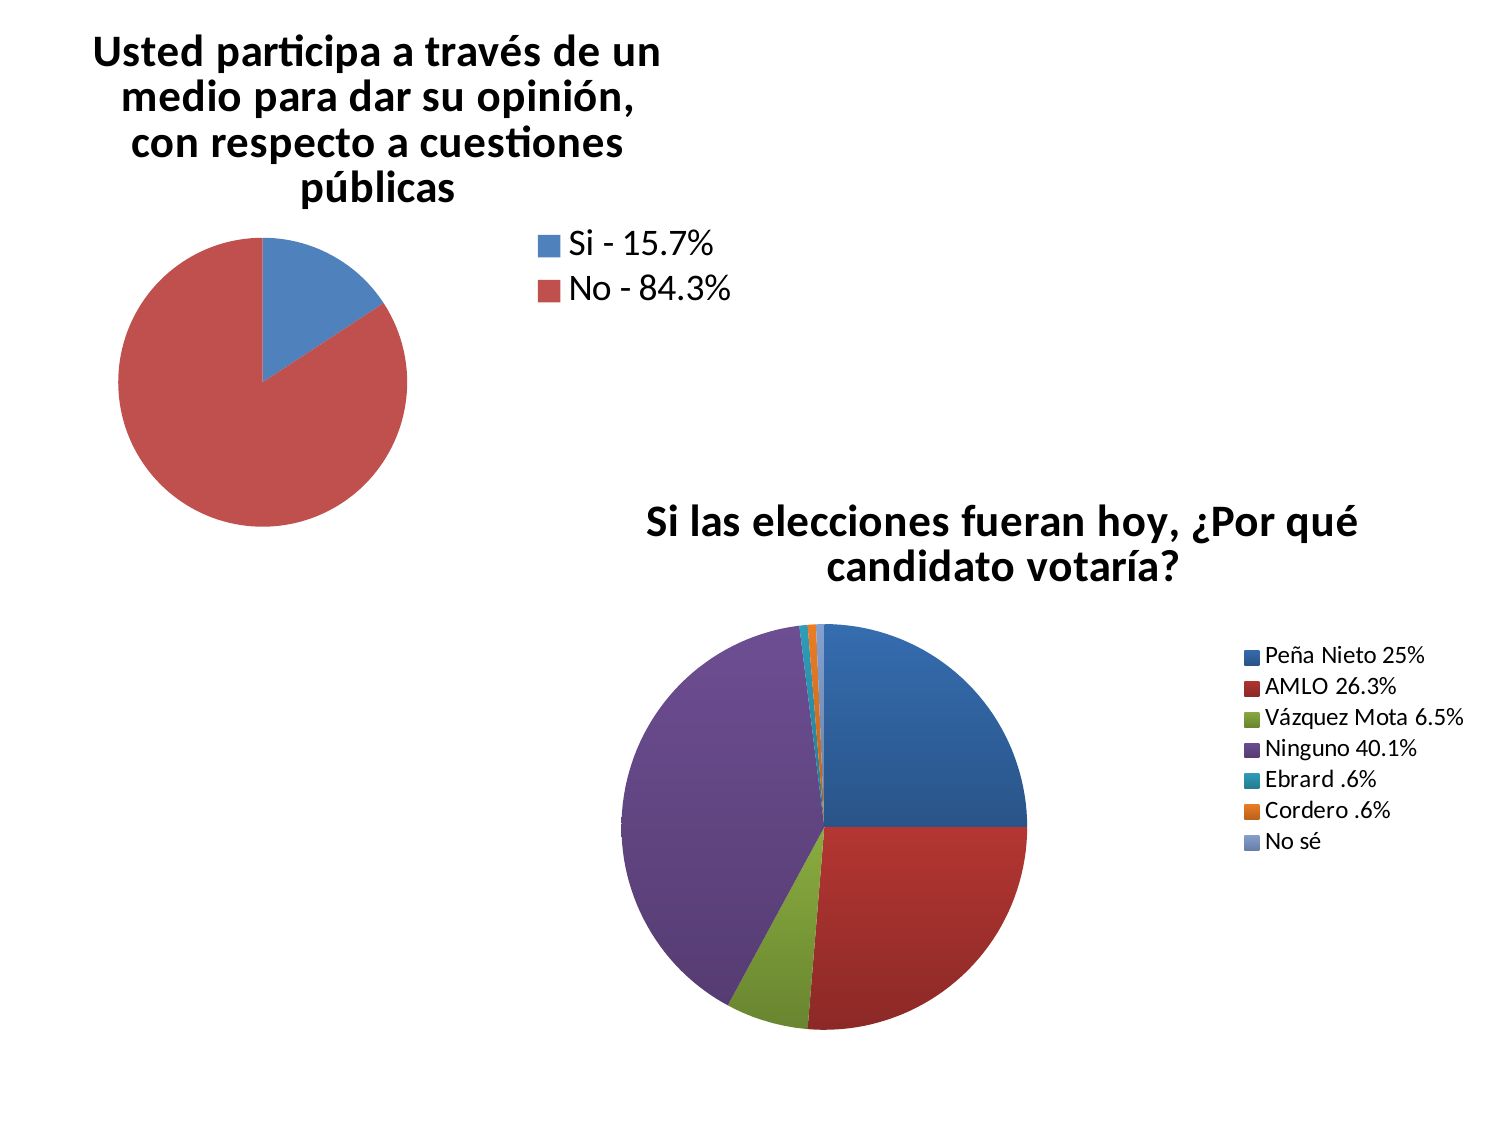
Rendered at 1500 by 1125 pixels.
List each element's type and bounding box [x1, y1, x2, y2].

chart [0, 0, 1485, 1033]
